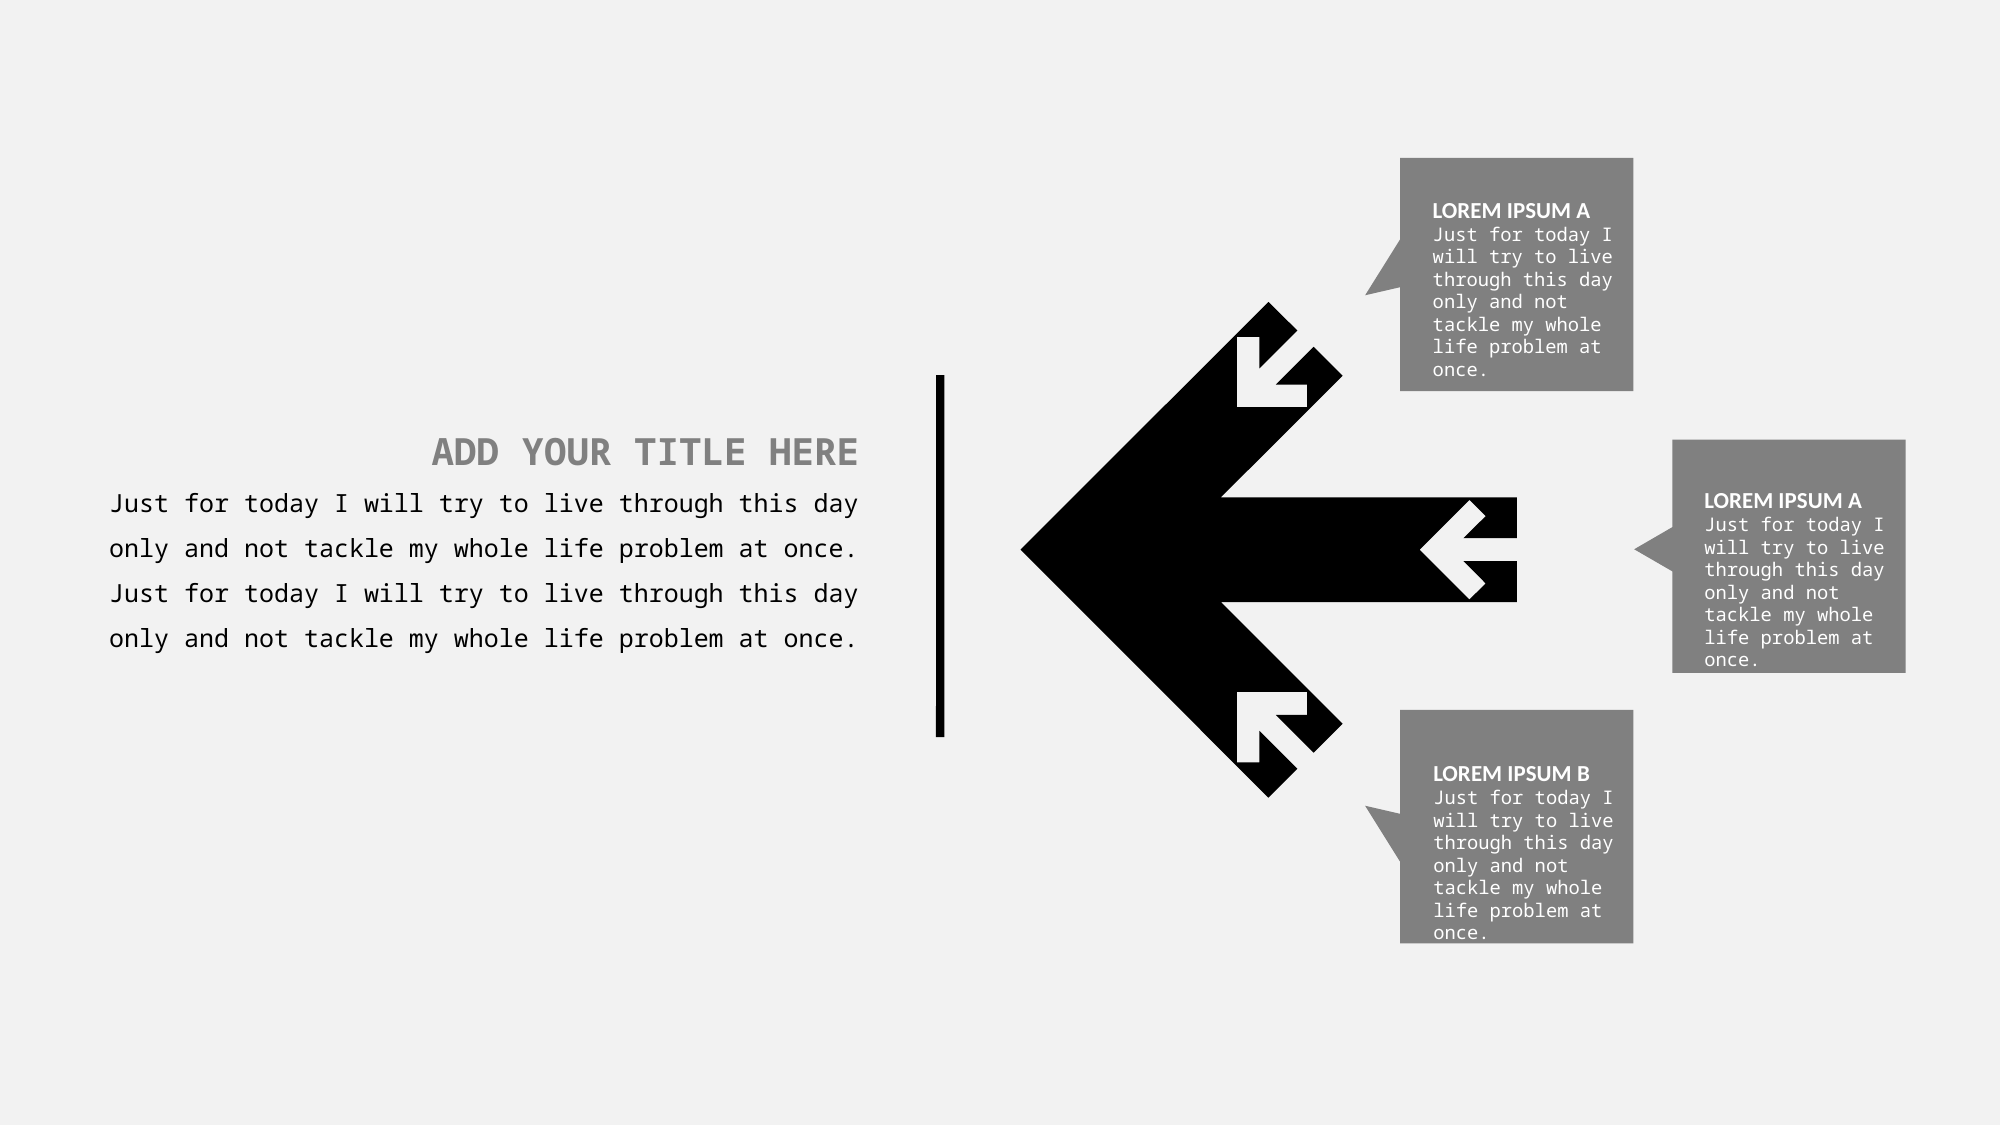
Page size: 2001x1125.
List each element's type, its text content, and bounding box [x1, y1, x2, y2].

text_box ADD YOUR TITLE HERE Just for today I will try to live through this day only and not tackle my whole life problem at once. Just for today I will try to live through this day only and not tackle my whole life problem at once. [94, 398, 874, 740]
text_box [1020, 301, 1517, 798]
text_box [1365, 709, 1645, 944]
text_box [1365, 157, 1644, 391]
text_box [1634, 439, 1916, 673]
